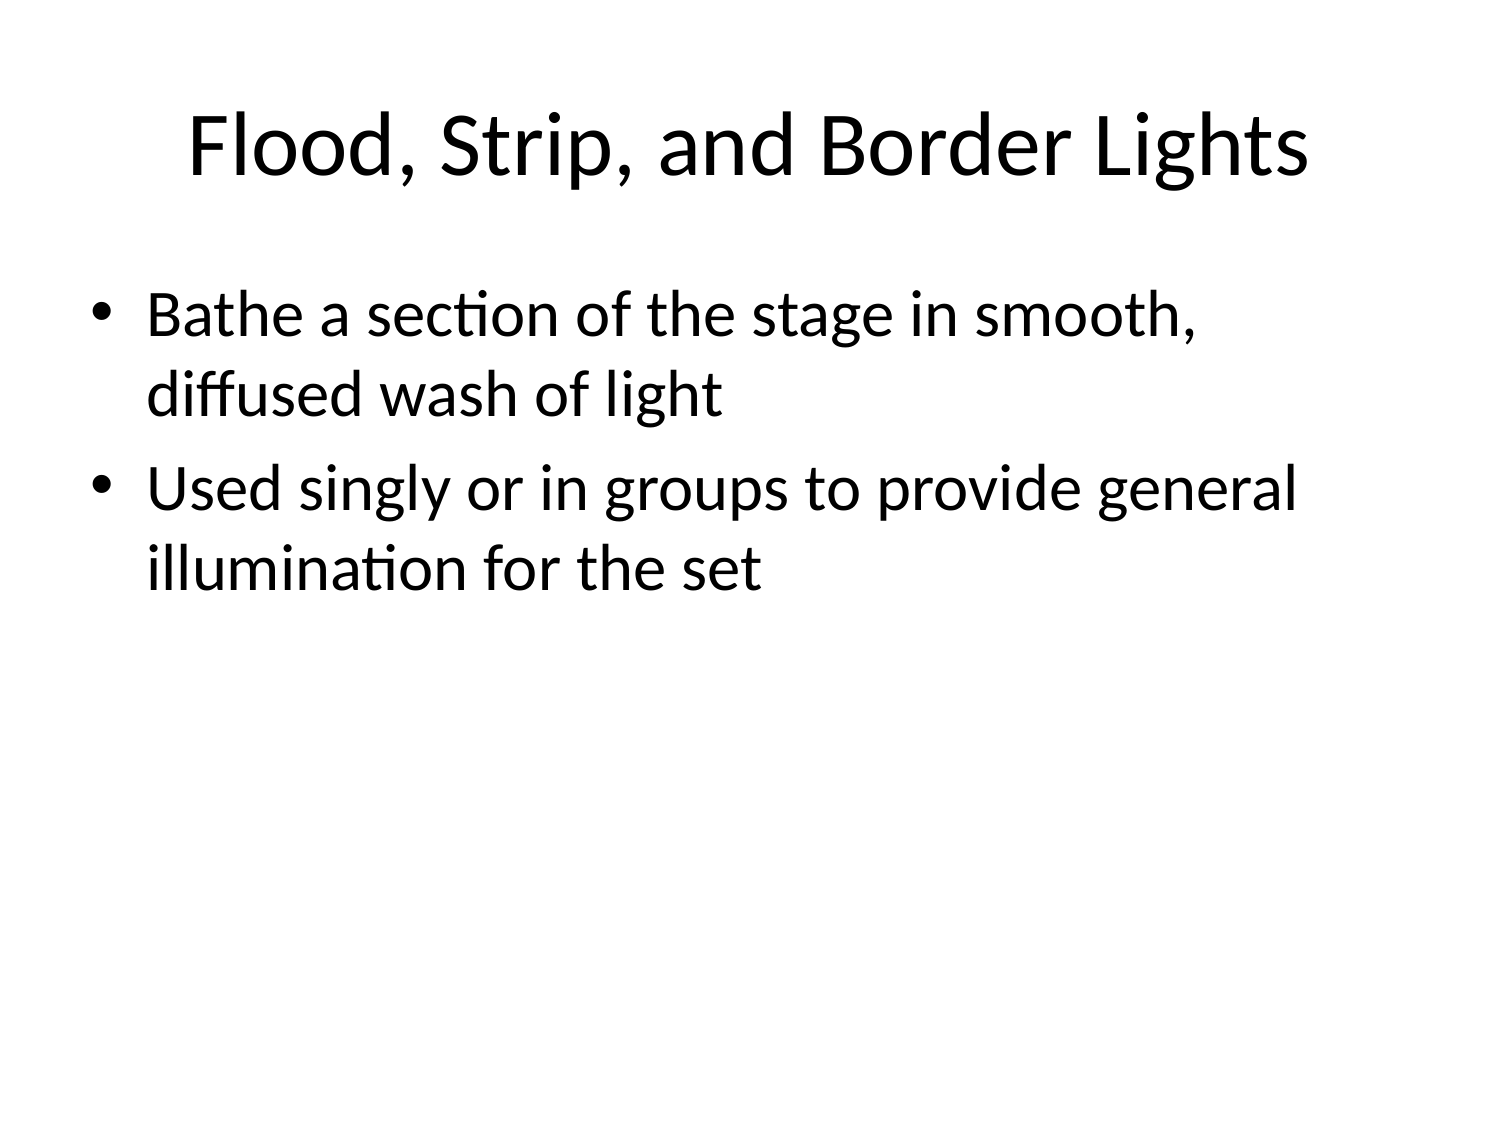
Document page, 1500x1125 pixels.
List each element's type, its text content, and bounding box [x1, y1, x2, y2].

list Bathe a section of the stage in smooth, diffused wash of light Used singly or in groups to provide general illumination for the set [75, 262, 1425, 1005]
title Flood, Strip, and Border Lights [75, 45, 1425, 233]
